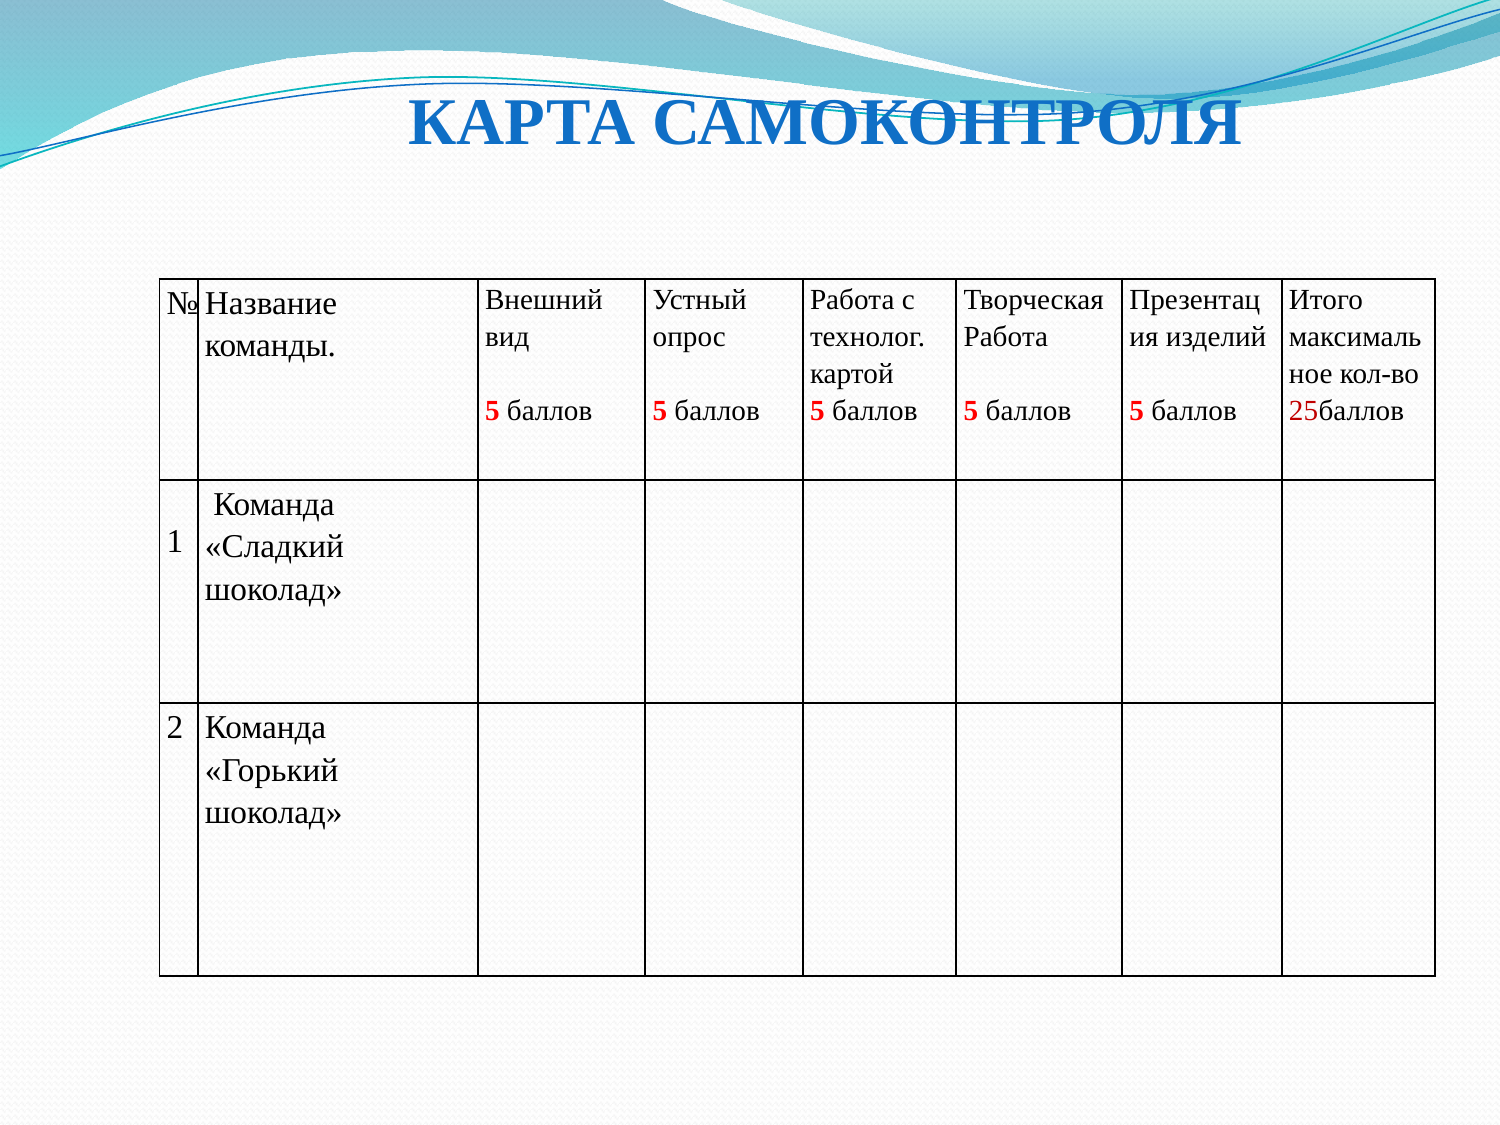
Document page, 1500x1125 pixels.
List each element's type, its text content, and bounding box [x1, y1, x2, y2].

table_header Работа с технолог. картой 5 баллов [804, 280, 955, 479]
table_cell [479, 481, 644, 702]
table_cell [1283, 481, 1434, 702]
table_cell [479, 704, 644, 975]
table_cell 1 [160, 481, 197, 702]
table_header Название команды. [199, 280, 477, 479]
table_header Презентация изделий 5 баллов [1123, 280, 1281, 479]
table_cell [804, 704, 955, 975]
table_cell Команда «Сладкий шоколад» [199, 481, 477, 702]
table_cell [1123, 704, 1281, 975]
table_header Итого максимальное кол-во 25баллов [1283, 280, 1434, 479]
text_box Карта самоконтроля [393, 70, 1259, 166]
table_header № [160, 280, 197, 479]
table_header Творческая Работа 5 баллов [957, 280, 1121, 479]
table_header Внешний вид 5 баллов [479, 280, 644, 479]
table_cell [1283, 704, 1434, 975]
table_cell [646, 704, 802, 975]
table_cell 2 [160, 704, 197, 975]
table_cell [1123, 481, 1281, 702]
table_cell [804, 481, 955, 702]
table_cell [957, 481, 1121, 702]
table_cell Команда «Горький шоколад» [199, 704, 477, 975]
table_header Устный опрос 5 баллов [646, 280, 802, 479]
table_cell [957, 704, 1121, 975]
table_cell [646, 481, 802, 702]
